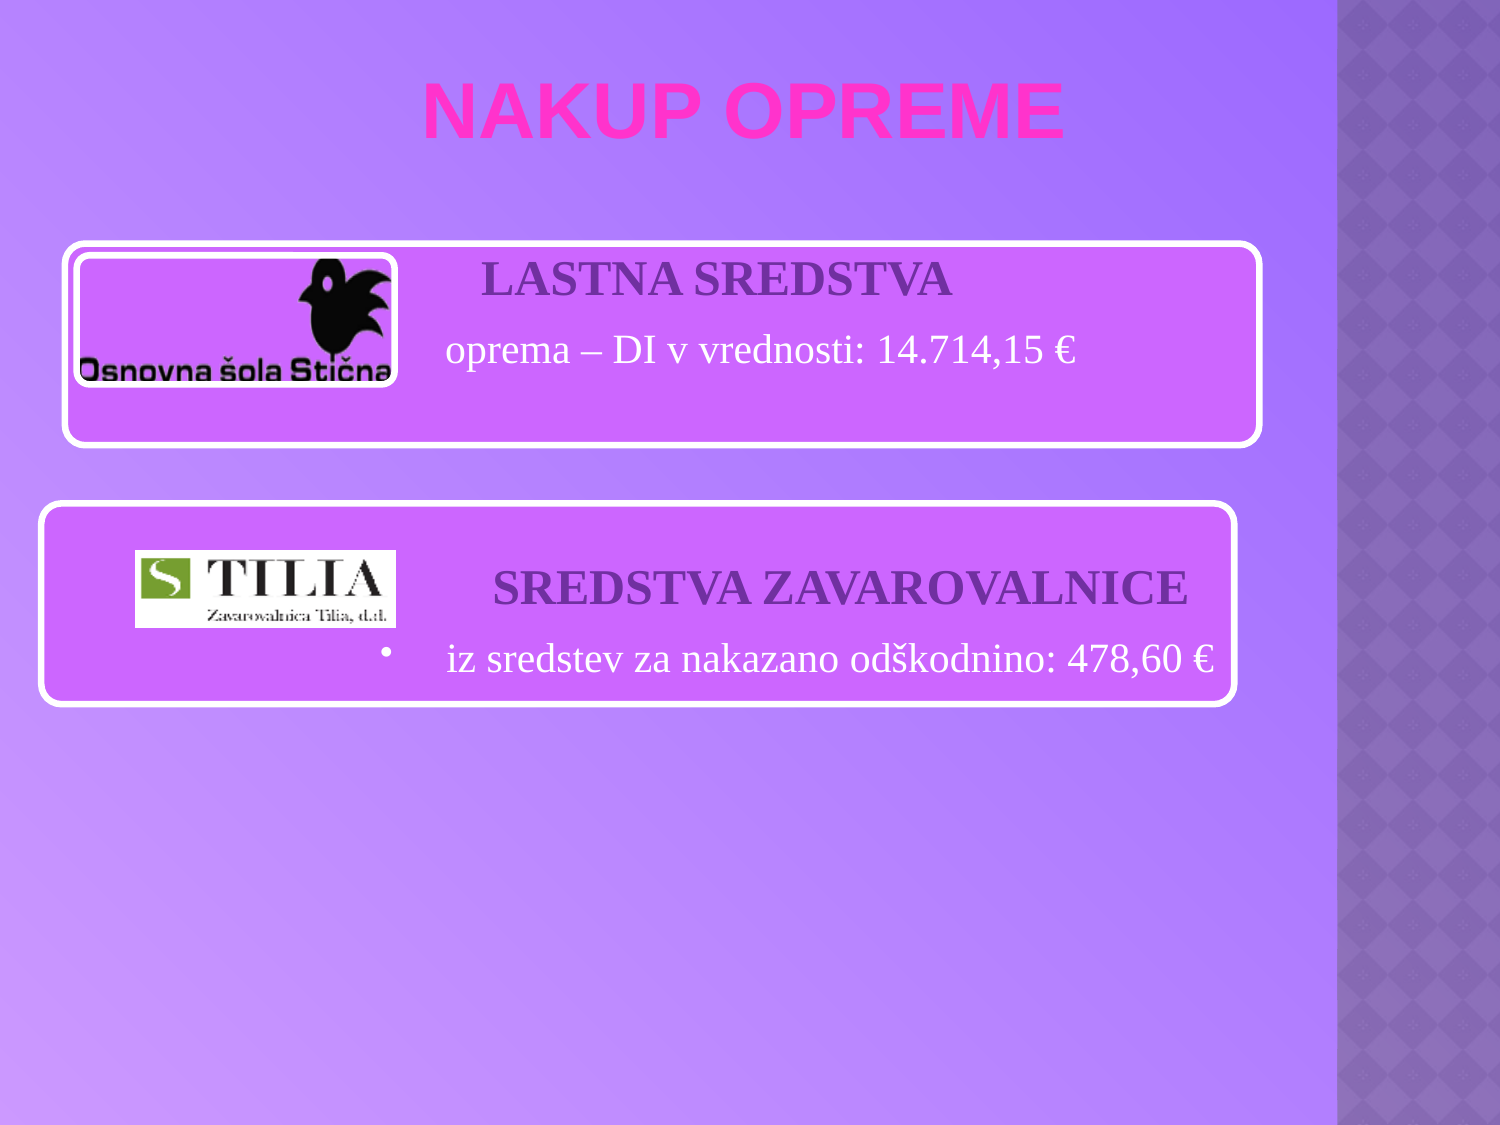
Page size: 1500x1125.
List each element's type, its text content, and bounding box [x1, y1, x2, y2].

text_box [40, 502, 1332, 729]
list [64, 207, 1378, 678]
title NAKUP OPREME [70, 35, 1418, 155]
picture [135, 550, 396, 629]
